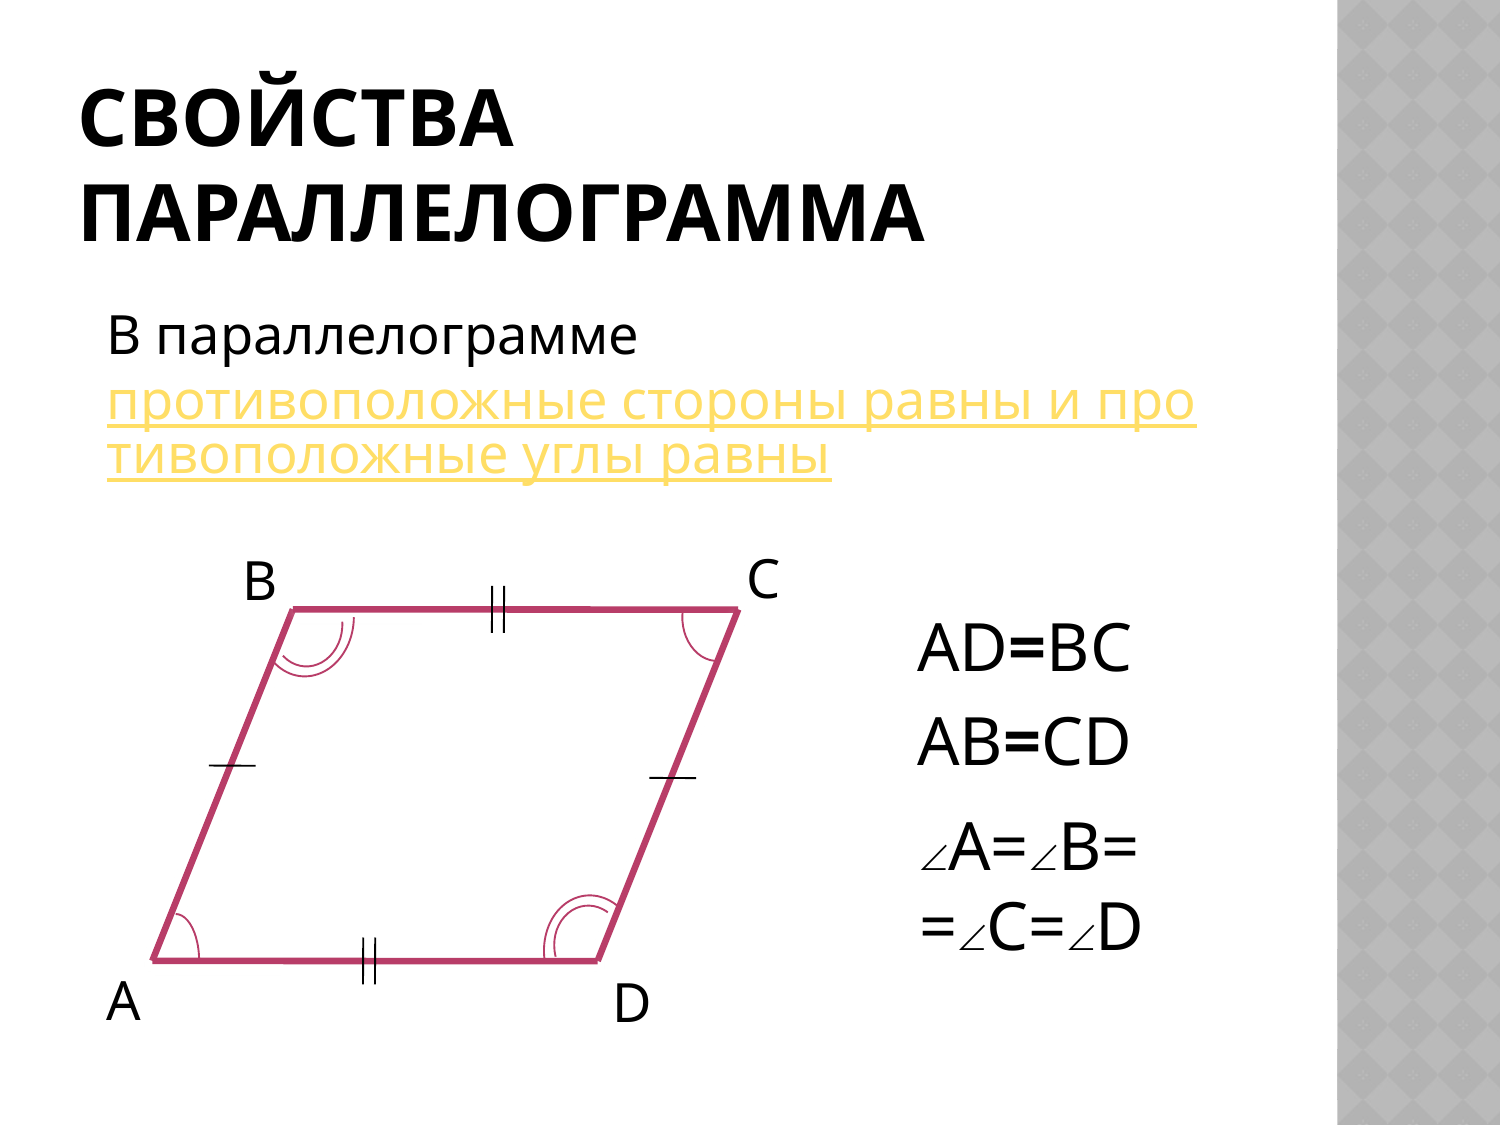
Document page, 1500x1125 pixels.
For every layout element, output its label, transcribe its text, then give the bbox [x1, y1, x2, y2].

text_box AB=CD [902, 693, 1207, 787]
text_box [46, 714, 399, 856]
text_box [257, 559, 355, 677]
text_box D [597, 960, 657, 1041]
text_box A [206, 766, 259, 776]
text_box AD=BC [902, 597, 1207, 693]
text_box D [646, 778, 699, 788]
text_box C [731, 537, 790, 617]
text_box [681, 621, 720, 662]
title Свойства параллелограмма [70, 0, 1258, 258]
text_box A [91, 958, 151, 1039]
text_box B [227, 538, 286, 619]
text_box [491, 714, 845, 856]
text_box [175, 913, 201, 958]
text_box A=B==C=D [904, 796, 1161, 972]
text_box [543, 894, 641, 1012]
list В параллелограмме противоположные стороны равны и противоположные углы равны [46, 292, 1235, 610]
